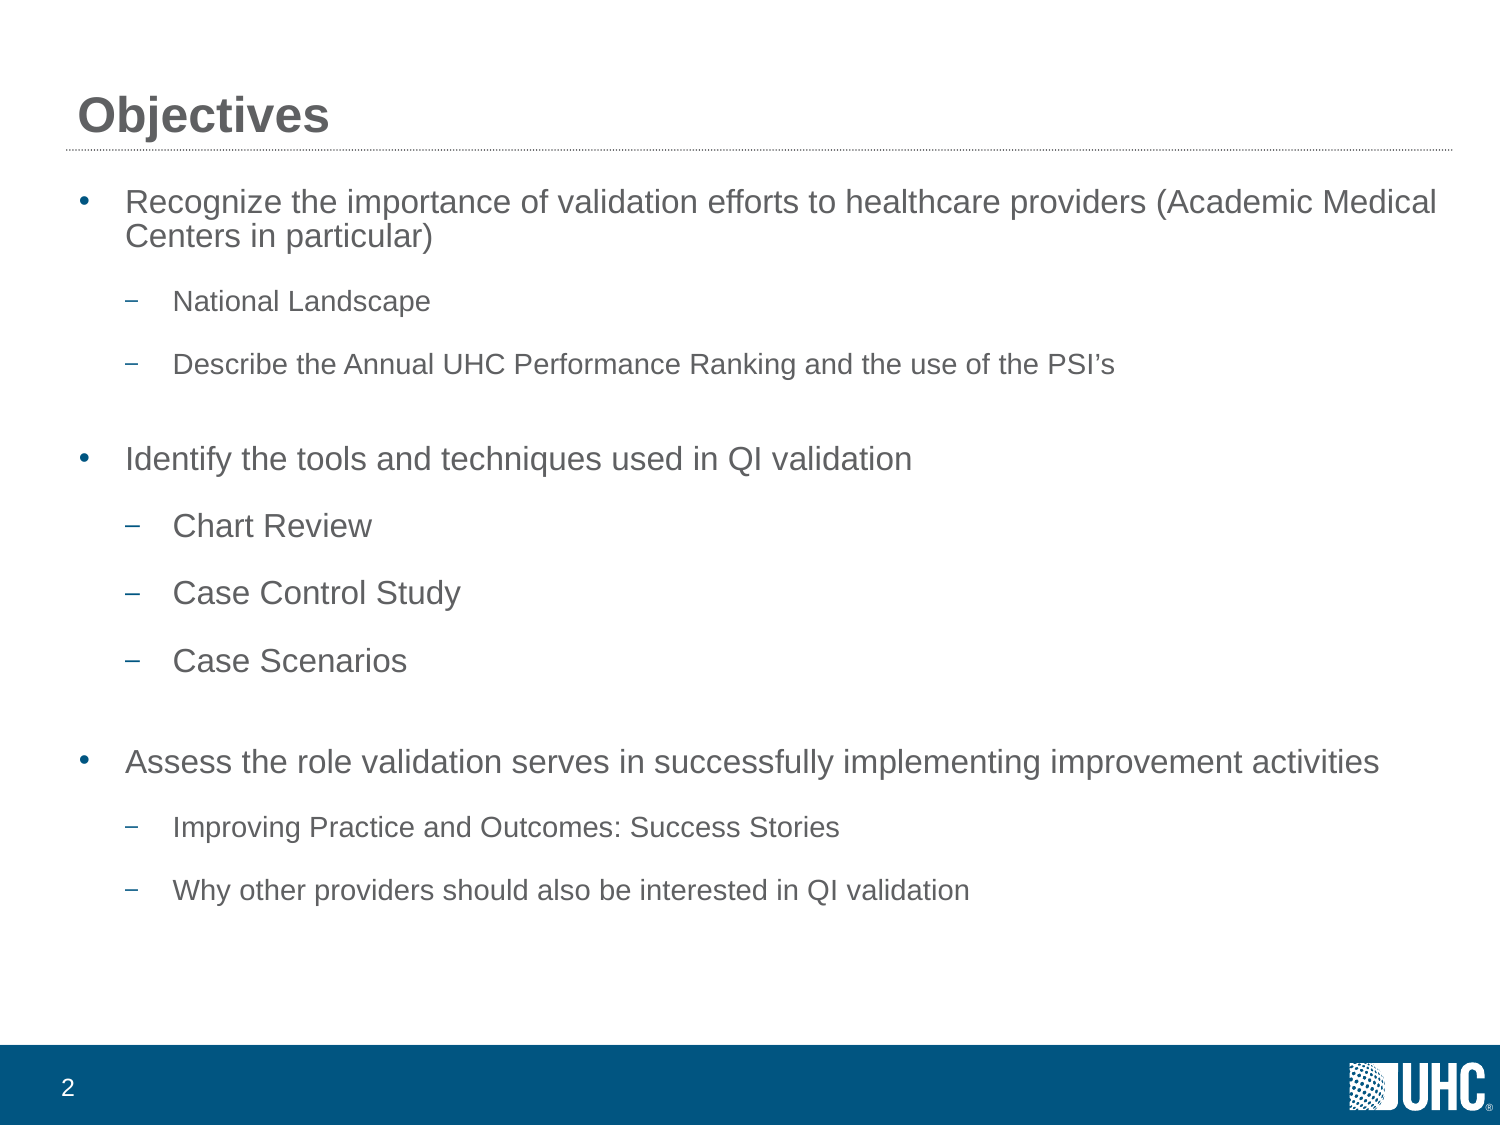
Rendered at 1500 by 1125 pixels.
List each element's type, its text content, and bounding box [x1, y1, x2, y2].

slide_number 1 [26, 1063, 110, 1111]
title Objectives [69, 7, 1453, 144]
list Recognize the importance of validation efforts to healthcare providers (Academic Medical Centers in particular) National Landscape Describe the Annual UHC Performance Ranking and the use of the PSI’s Identify the tools and techniques used in QI validation Chart Review Case Control Study Case Scenarios Assess the role validation serves in successfully implementing improvement activities Improving Practice and Outcomes: Success Stories Why other providers should also be interested in QI validation [71, 178, 1456, 429]
picture [0, 0, 1500, 1045]
